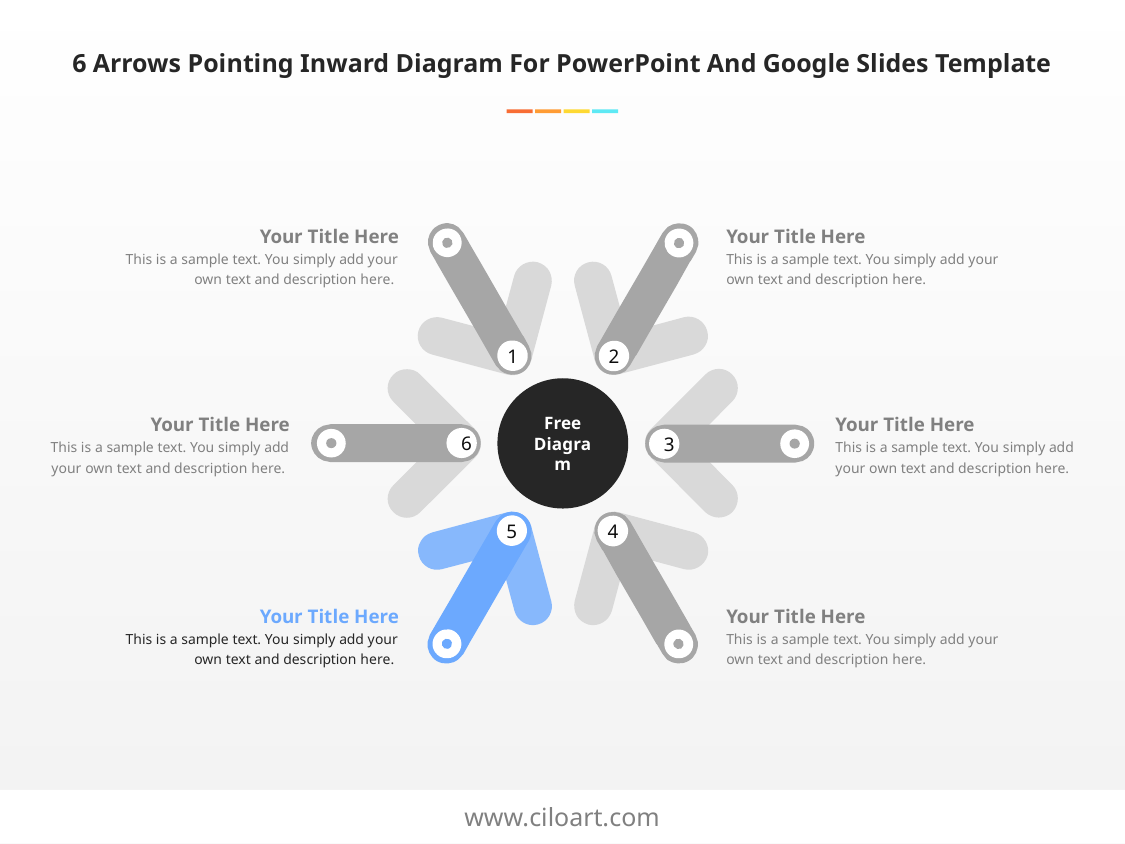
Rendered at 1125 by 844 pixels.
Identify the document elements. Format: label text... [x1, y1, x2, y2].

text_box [416, 509, 555, 666]
text_box Your Title Here This is a sample text. You simply add your own text and description here. [101, 219, 399, 288]
text_box Your Title Here This is a sample text. You simply add your own text and description here. [101, 599, 399, 668]
text_box Free Diagram [497, 378, 629, 509]
text_box Your Title Here This is a sample text. You simply add your own text and description here. [835, 408, 1078, 476]
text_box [573, 509, 711, 666]
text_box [310, 369, 483, 520]
text_box Your Title Here This is a sample text. You simply add your own text and description here. [726, 219, 1024, 288]
text_box Your Title Here This is a sample text. You simply add your own text and description here. [47, 408, 290, 476]
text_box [571, 221, 709, 378]
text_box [415, 221, 553, 378]
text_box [642, 366, 815, 518]
text_box Your Title Here This is a sample text. You simply add your own text and description here. [726, 599, 1024, 668]
title 6 Arrows Pointing Inward Diagram For PowerPoint And Google Slides Template [47, 21, 1078, 104]
